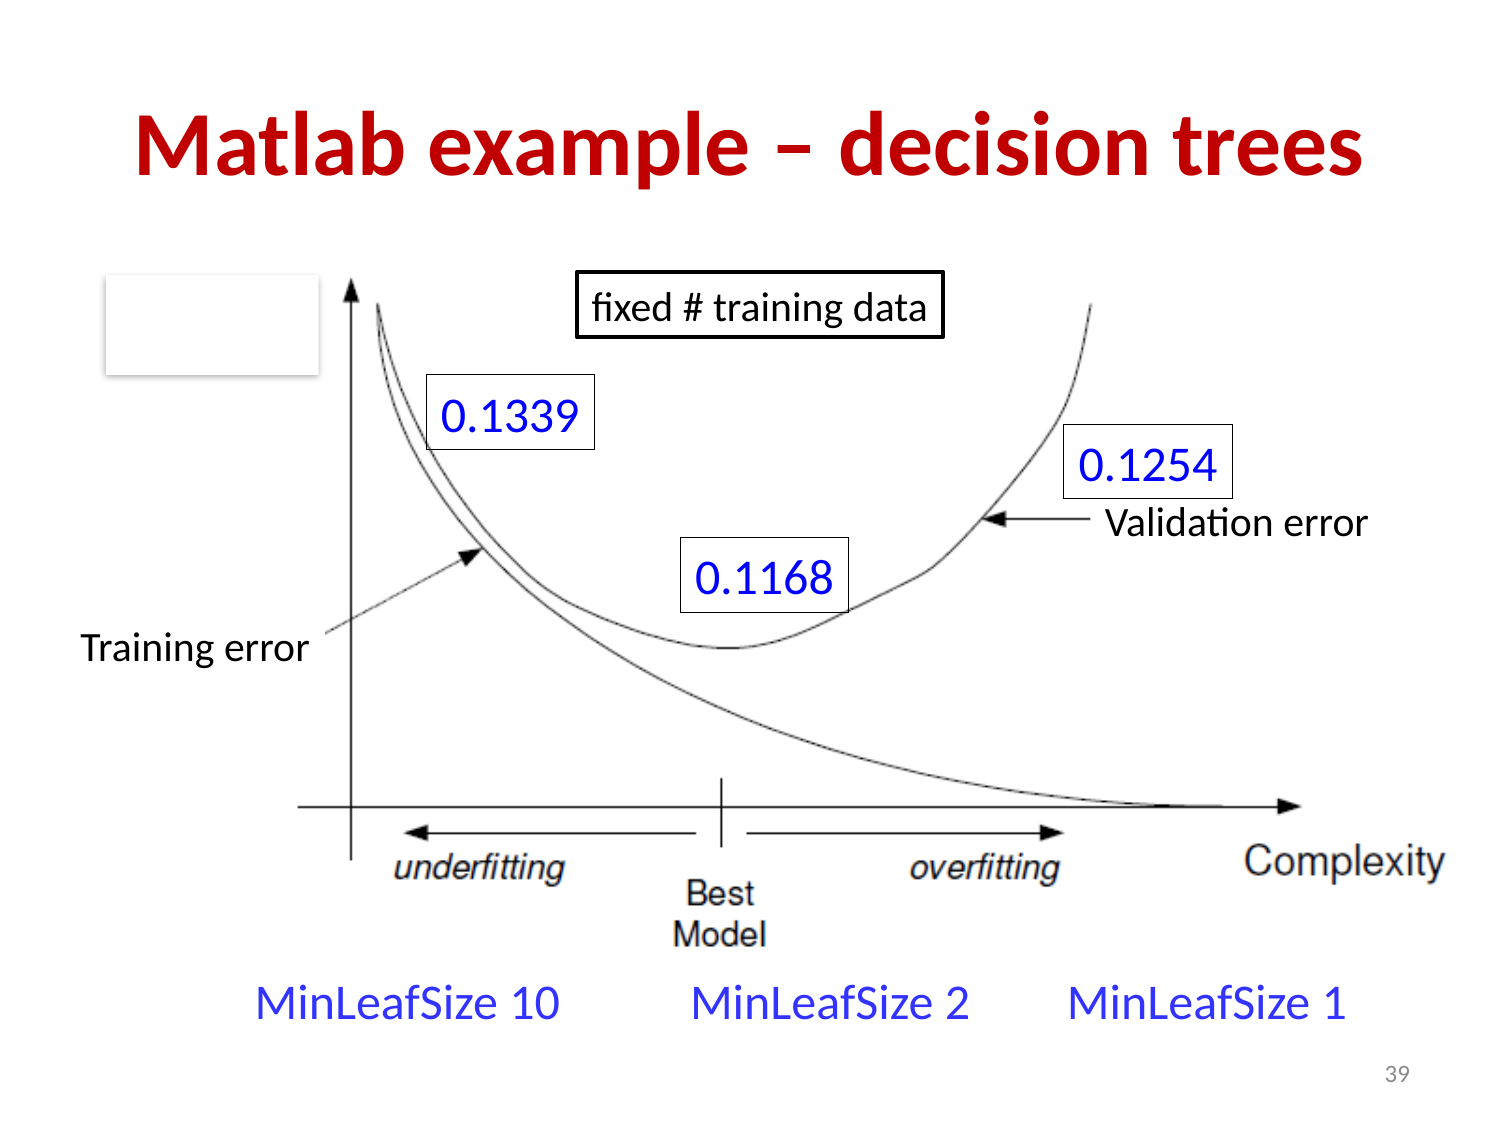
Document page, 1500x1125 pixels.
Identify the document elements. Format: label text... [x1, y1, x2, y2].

title Matlab example – decision trees [75, 45, 1425, 233]
slide_number 39 [1074, 1042, 1425, 1103]
text_box MinLeafSize 10 [239, 985, 576, 1038]
picture [12, 249, 1482, 976]
text_box MinLeafSize 2 [675, 985, 986, 1038]
text_box MinLeafSize 1 [1052, 985, 1363, 1037]
